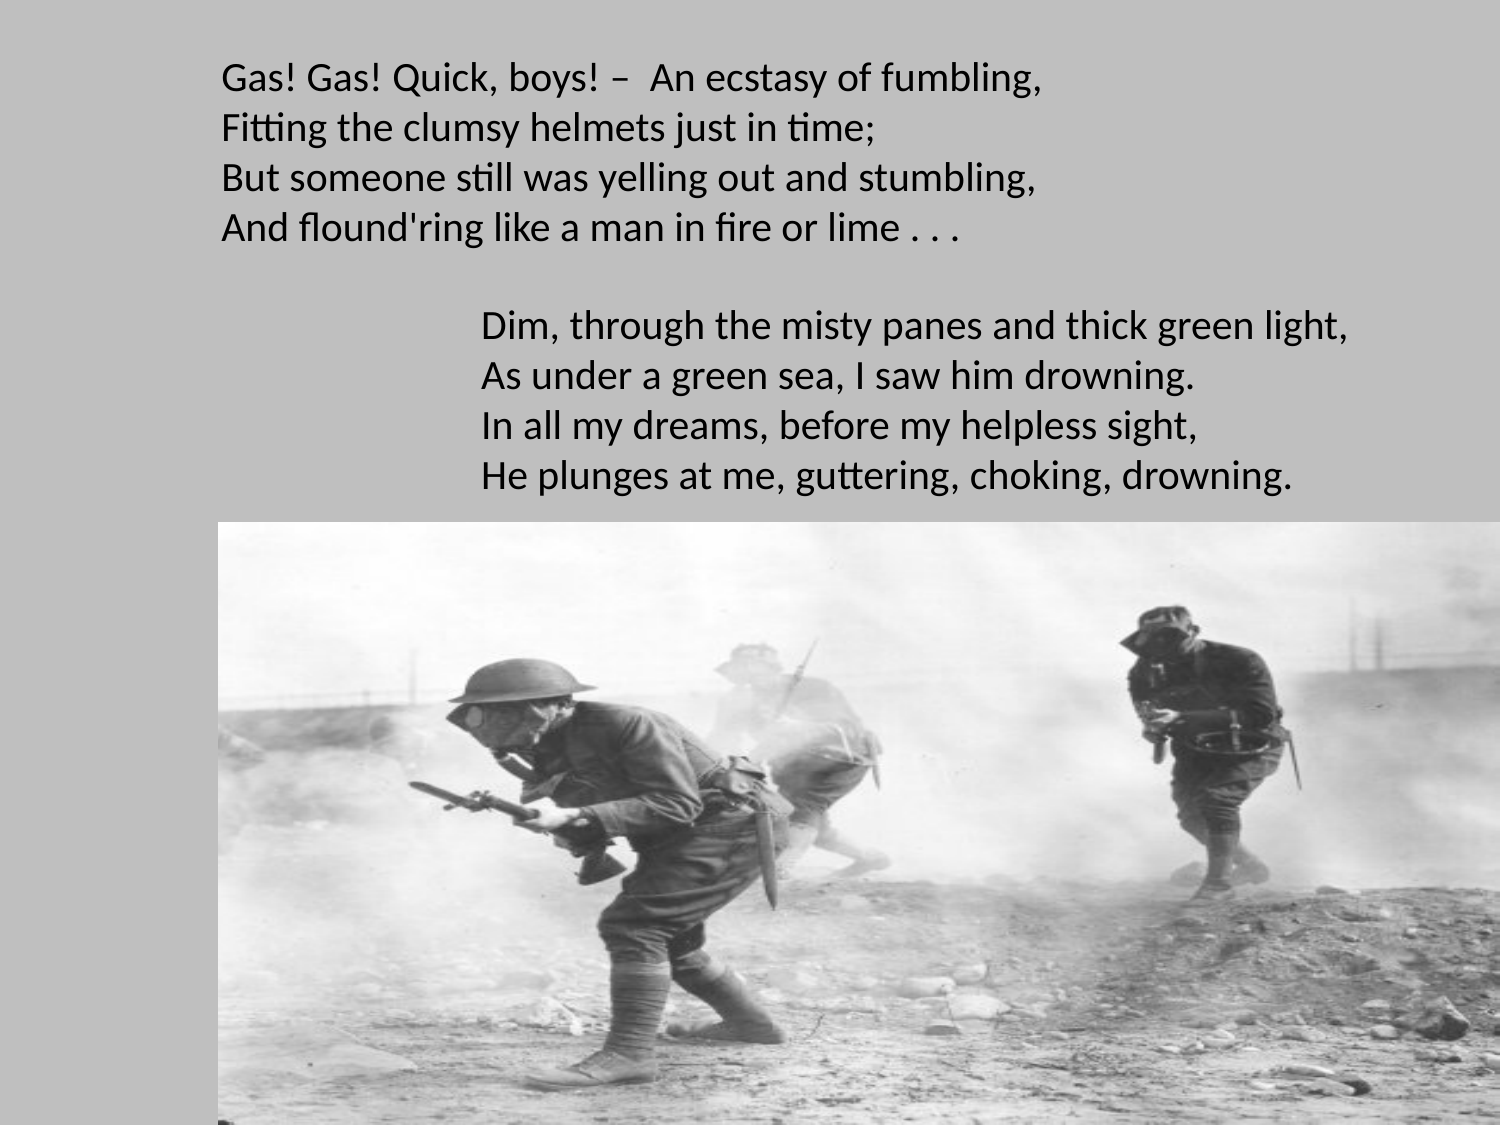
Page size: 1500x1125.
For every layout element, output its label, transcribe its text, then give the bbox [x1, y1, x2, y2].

text_box Gas! Gas! Quick, boys! – An ecstasy of fumbling, Fitting the clumsy helmets just in time; But someone still was yelling out and stumbling, And flound'ring like a man in fire or lime . . . [206, 42, 1270, 258]
text_box Dim, through the misty panes and thick green light, As under a green sea, I saw him drowning. In all my dreams, before my helpless sight, He plunges at me, guttering, choking, drowning. [466, 290, 1394, 506]
picture [218, 522, 1500, 1125]
